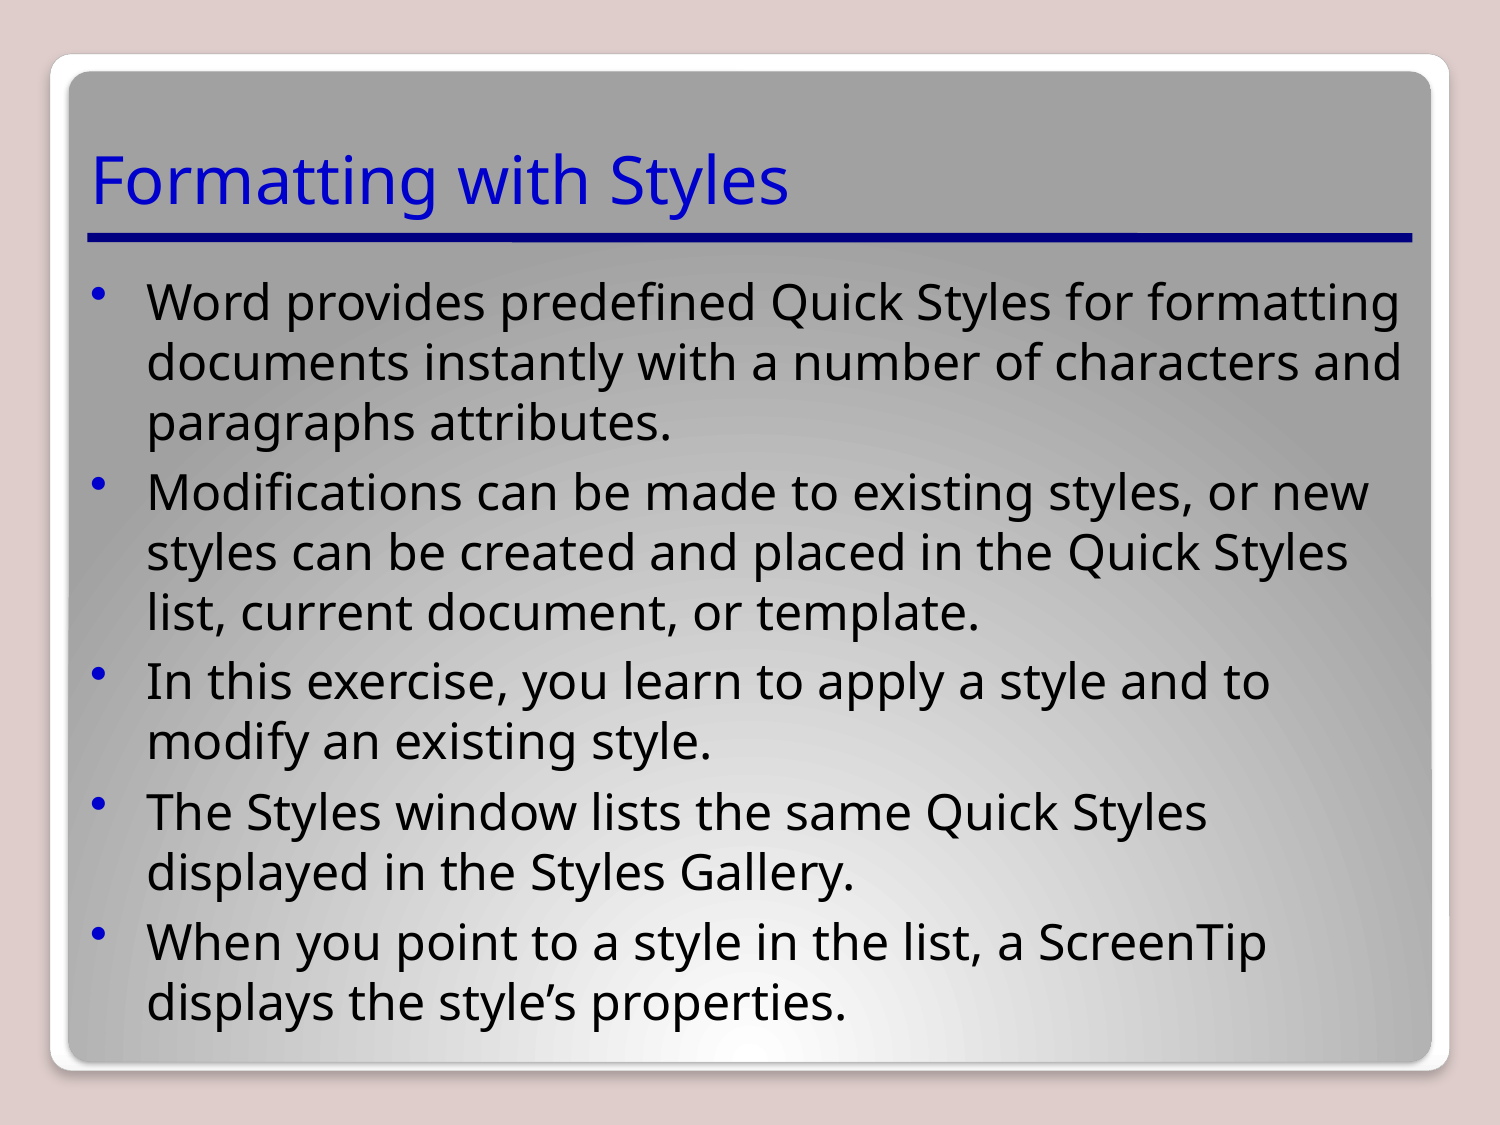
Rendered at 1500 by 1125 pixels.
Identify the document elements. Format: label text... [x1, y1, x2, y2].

list Word provides predefined Quick Styles for formatting documents instantly with a number of characters and paragraphs attributes. Modifications can be made to existing styles, or new styles can be created and placed in the Quick Styles list, current document, or template. In this exercise, you learn to apply a style and to modify an existing style. The Styles window lists the same Quick Styles displayed in the Styles Gallery. When you point to a style in the list, a ScreenTip displays the style’s properties. [74, 262, 1426, 1063]
title Formatting with Styles [74, 74, 1426, 226]
